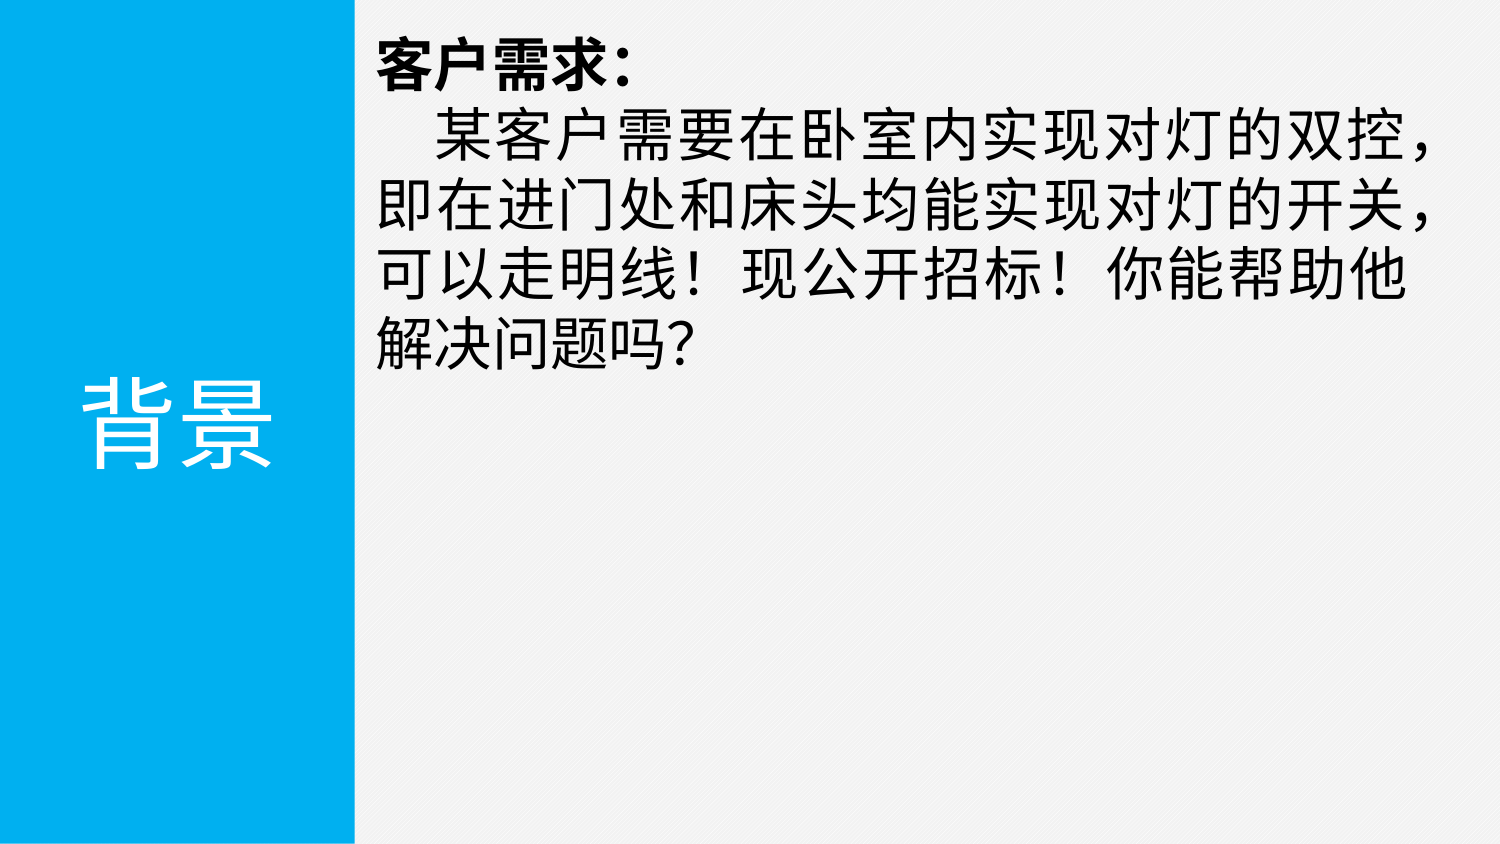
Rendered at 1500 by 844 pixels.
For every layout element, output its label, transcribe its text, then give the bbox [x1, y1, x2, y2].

text_box 客户需求： 某客户需要在卧室内实现对灯的双控，即在进门处和床头均能实现对灯的开关，可以走明线！现公开招标！你能帮助他解决问题吗？ [360, 20, 1424, 844]
text_box 背景 [0, 0, 357, 844]
